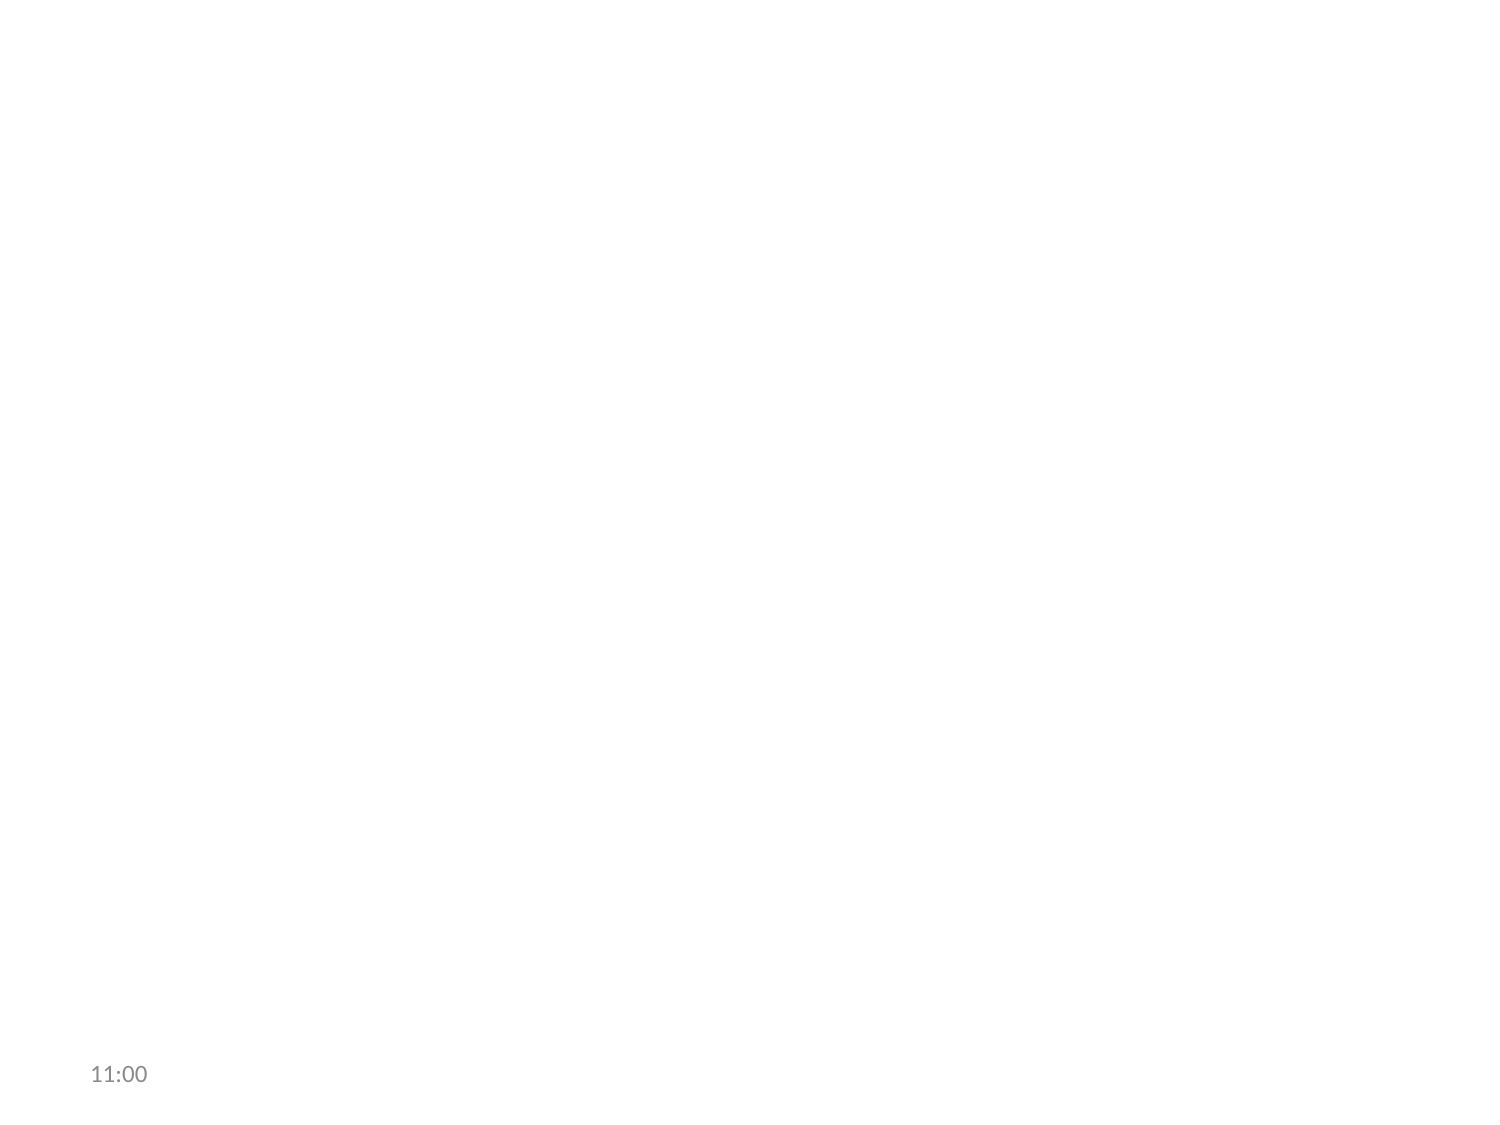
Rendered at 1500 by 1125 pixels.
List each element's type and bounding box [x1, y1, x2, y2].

slide_number [75, 1042, 425, 1103]
